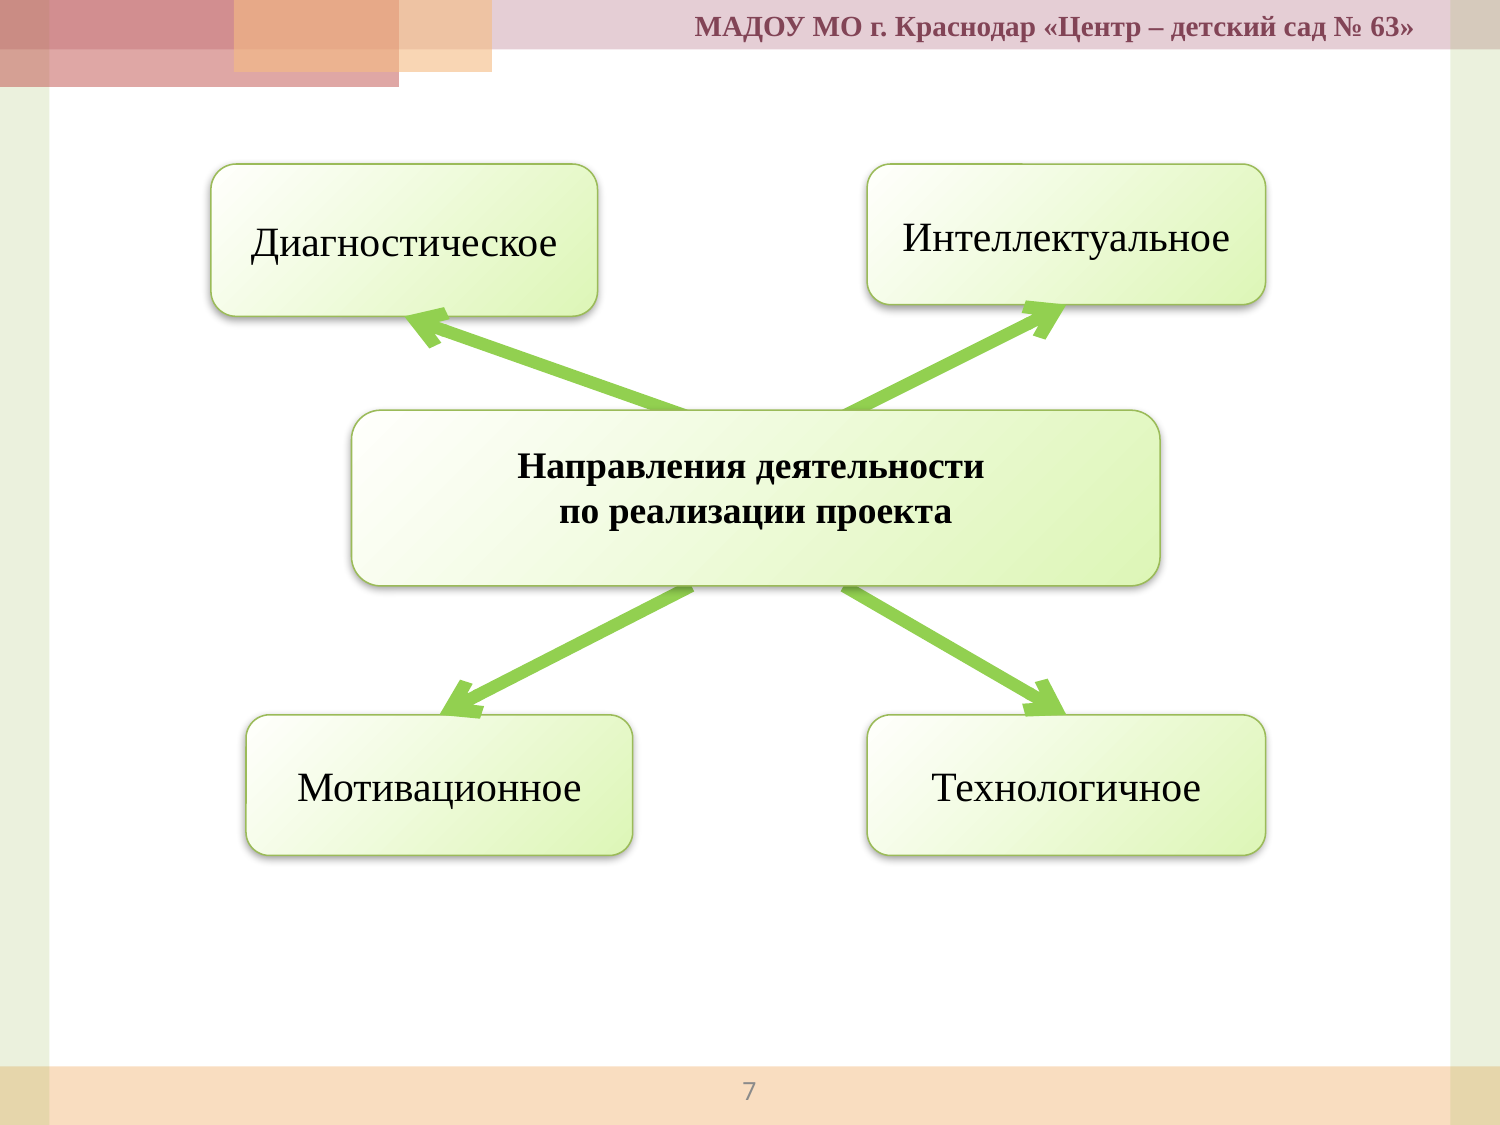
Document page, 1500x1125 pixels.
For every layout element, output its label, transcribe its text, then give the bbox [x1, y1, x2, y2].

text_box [843, 585, 1067, 716]
text_box [699, 409, 832, 433]
slide_number 7 [574, 1072, 925, 1113]
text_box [439, 585, 692, 716]
text_box [1066, 409, 1161, 433]
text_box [403, 316, 704, 423]
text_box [831, 304, 1067, 422]
text_box Диагностическое [210, 163, 599, 318]
text_box Технологичное [866, 714, 1267, 857]
text_box Интеллектуальное [866, 163, 1267, 306]
text_box [351, 409, 408, 433]
text_box [350, 435, 1161, 587]
text_box Направления деятельности по реализации проекта [351, 433, 1161, 539]
text_box Мотивационное [245, 714, 634, 857]
text_box МАДОУ МО г. Краснодар «Центр – детский сад № 63» [609, 0, 1500, 50]
